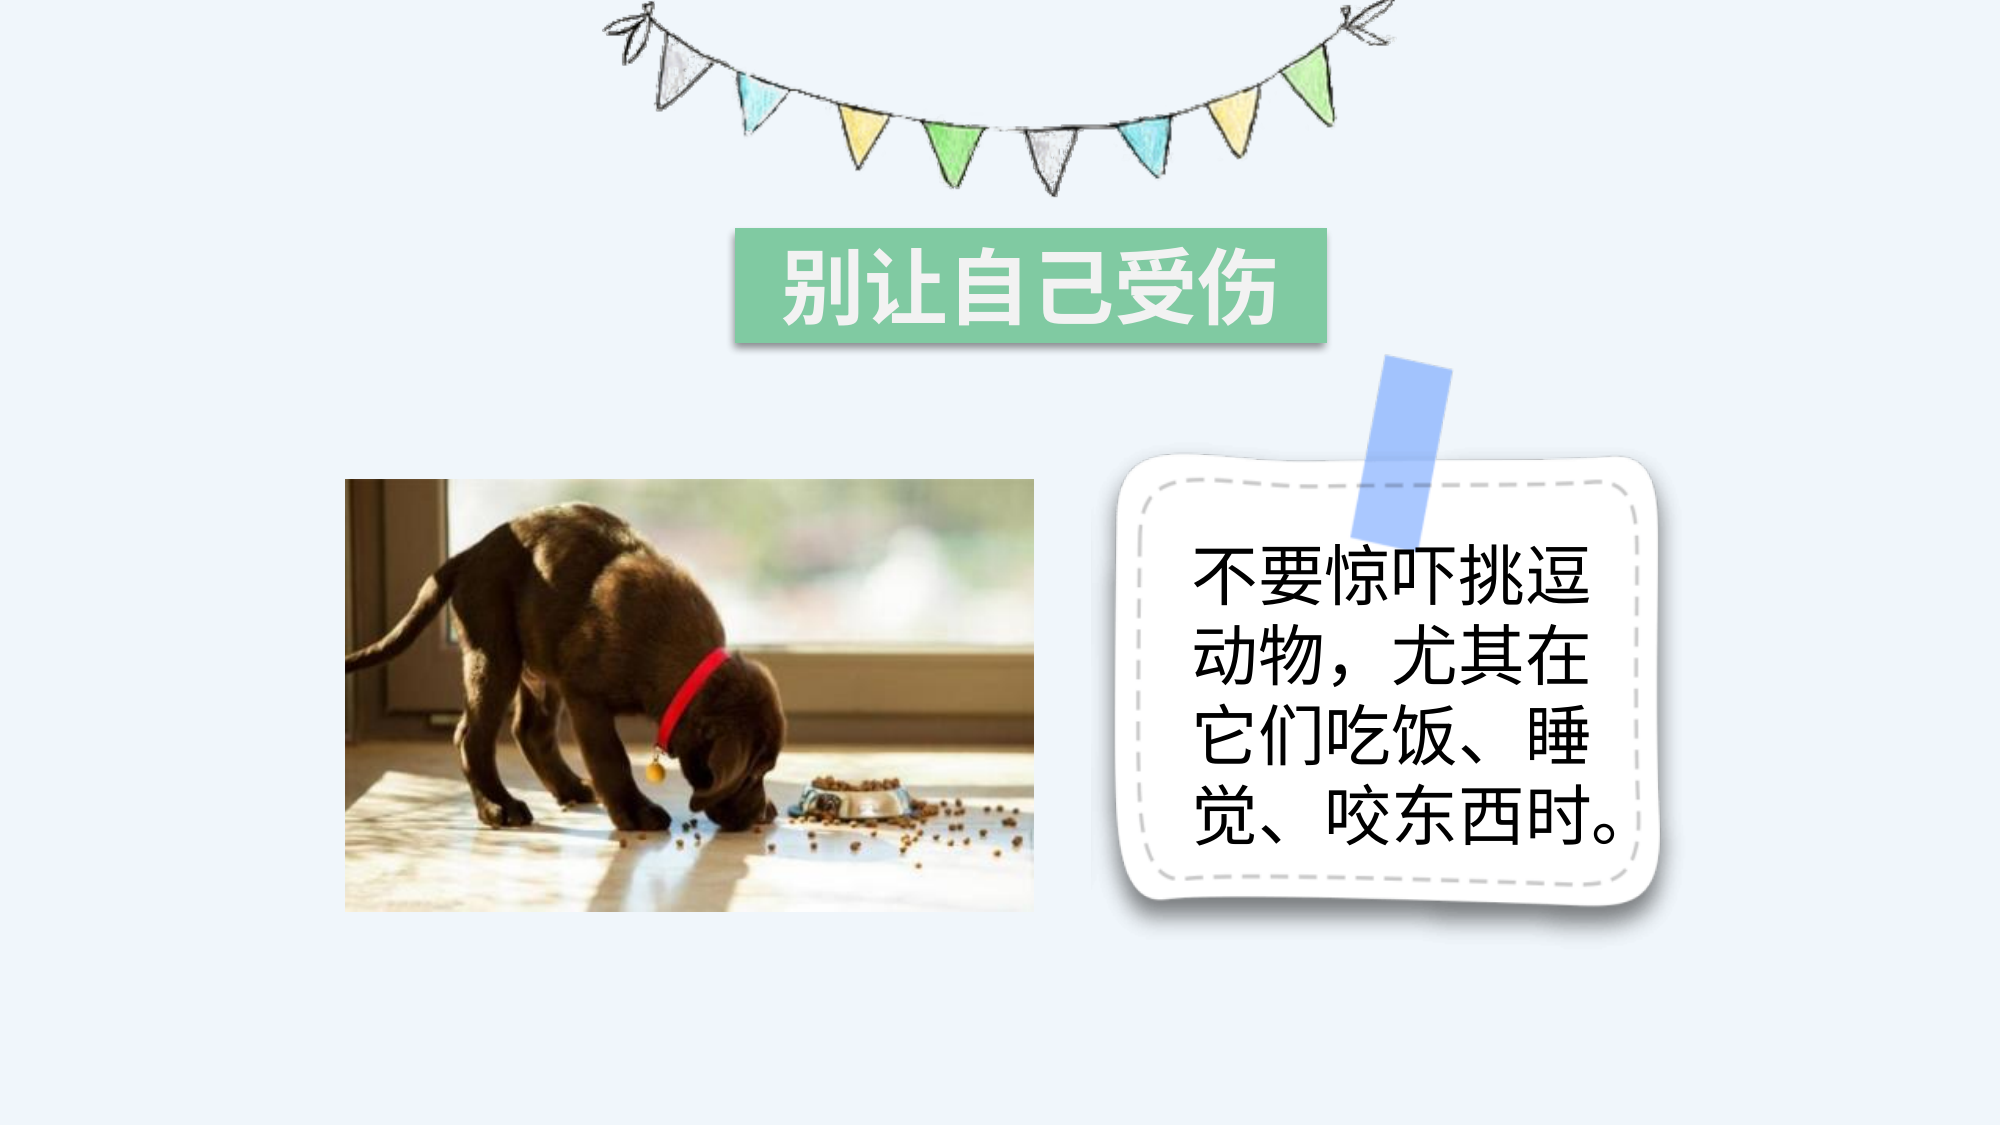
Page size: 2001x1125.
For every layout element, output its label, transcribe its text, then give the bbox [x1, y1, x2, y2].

picture [1091, 330, 1709, 959]
picture [345, 479, 1034, 912]
text_box 别让自己受伤 [735, 237, 1327, 343]
picture [589, 0, 1411, 237]
